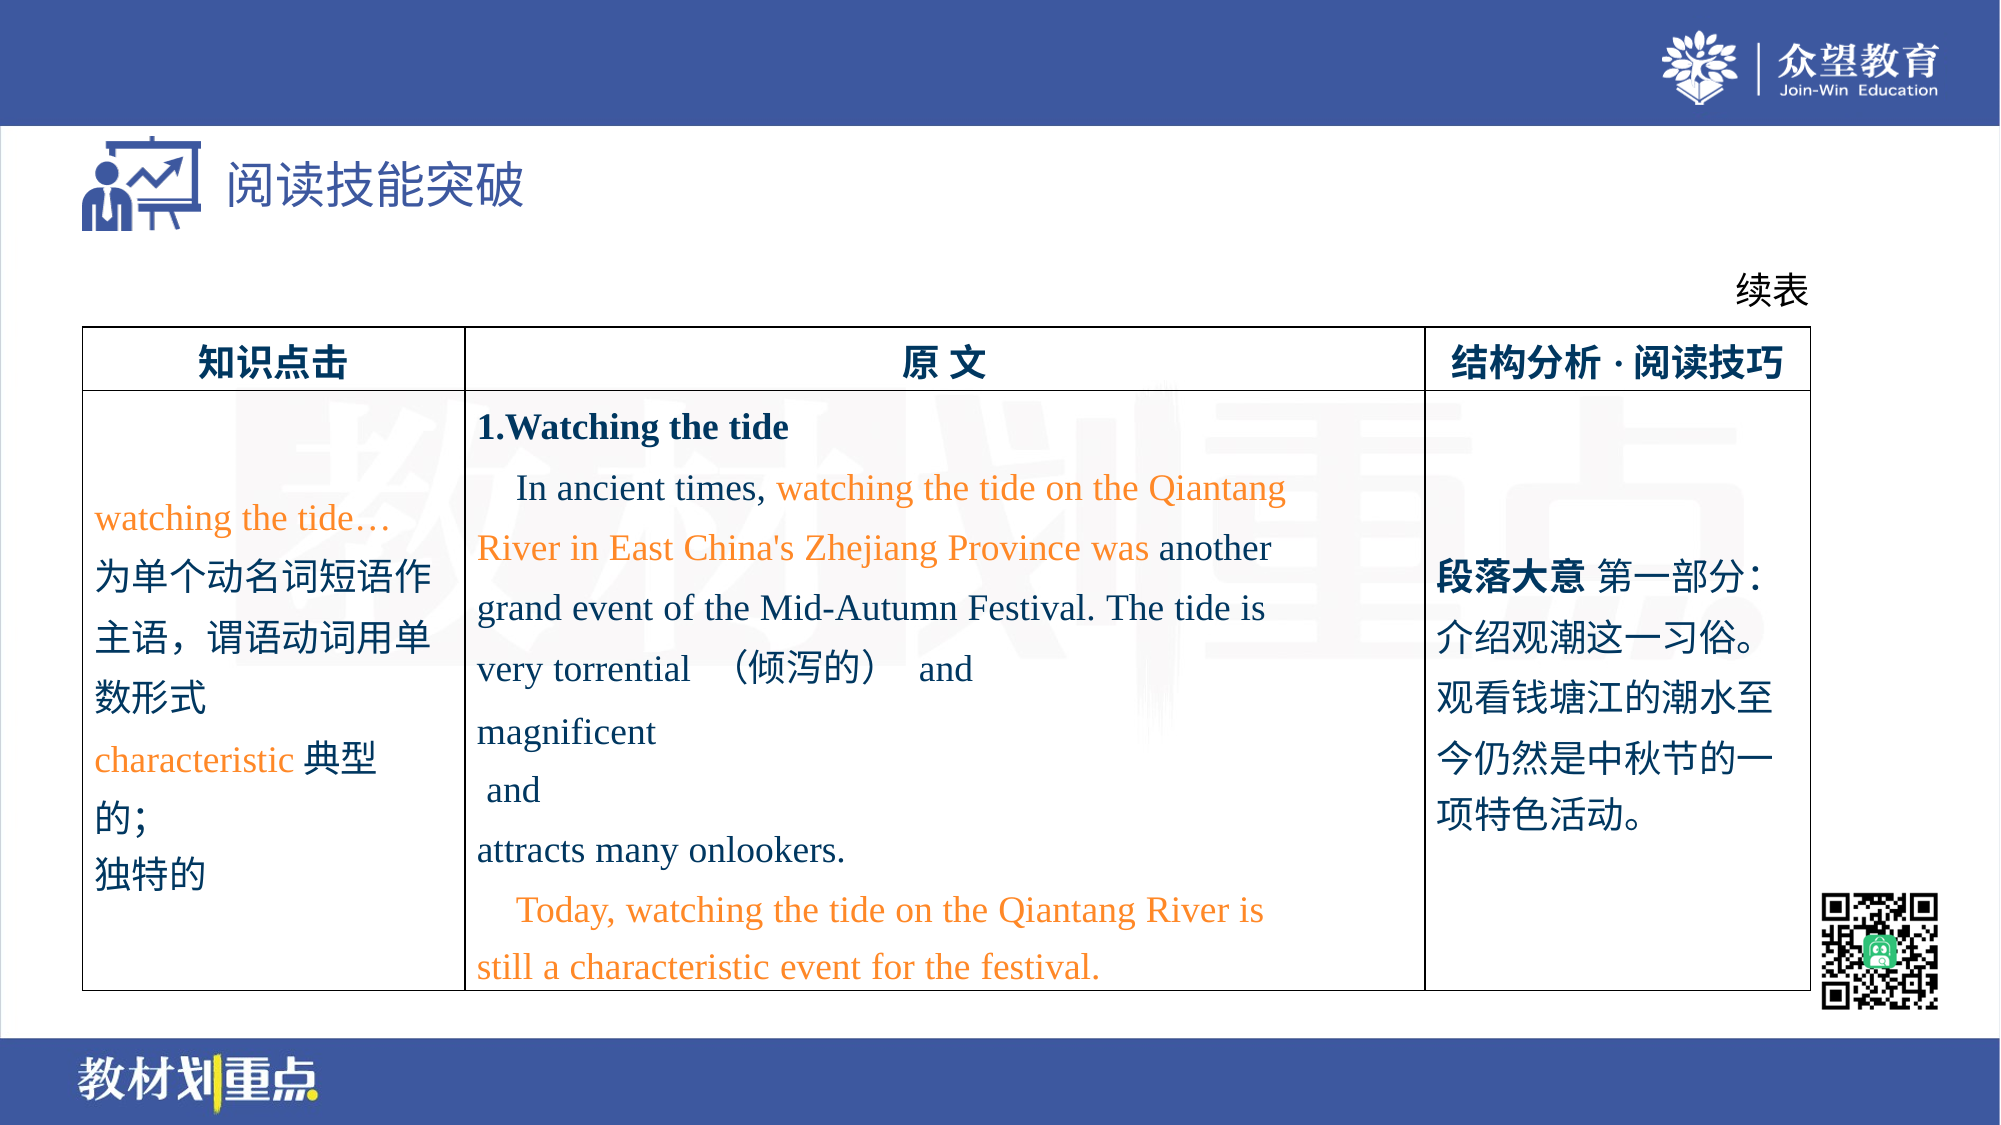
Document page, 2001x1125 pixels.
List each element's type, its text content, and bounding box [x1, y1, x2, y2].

picture [0, 0, 2000, 1125]
text_box 续表 [1734, 247, 1811, 312]
